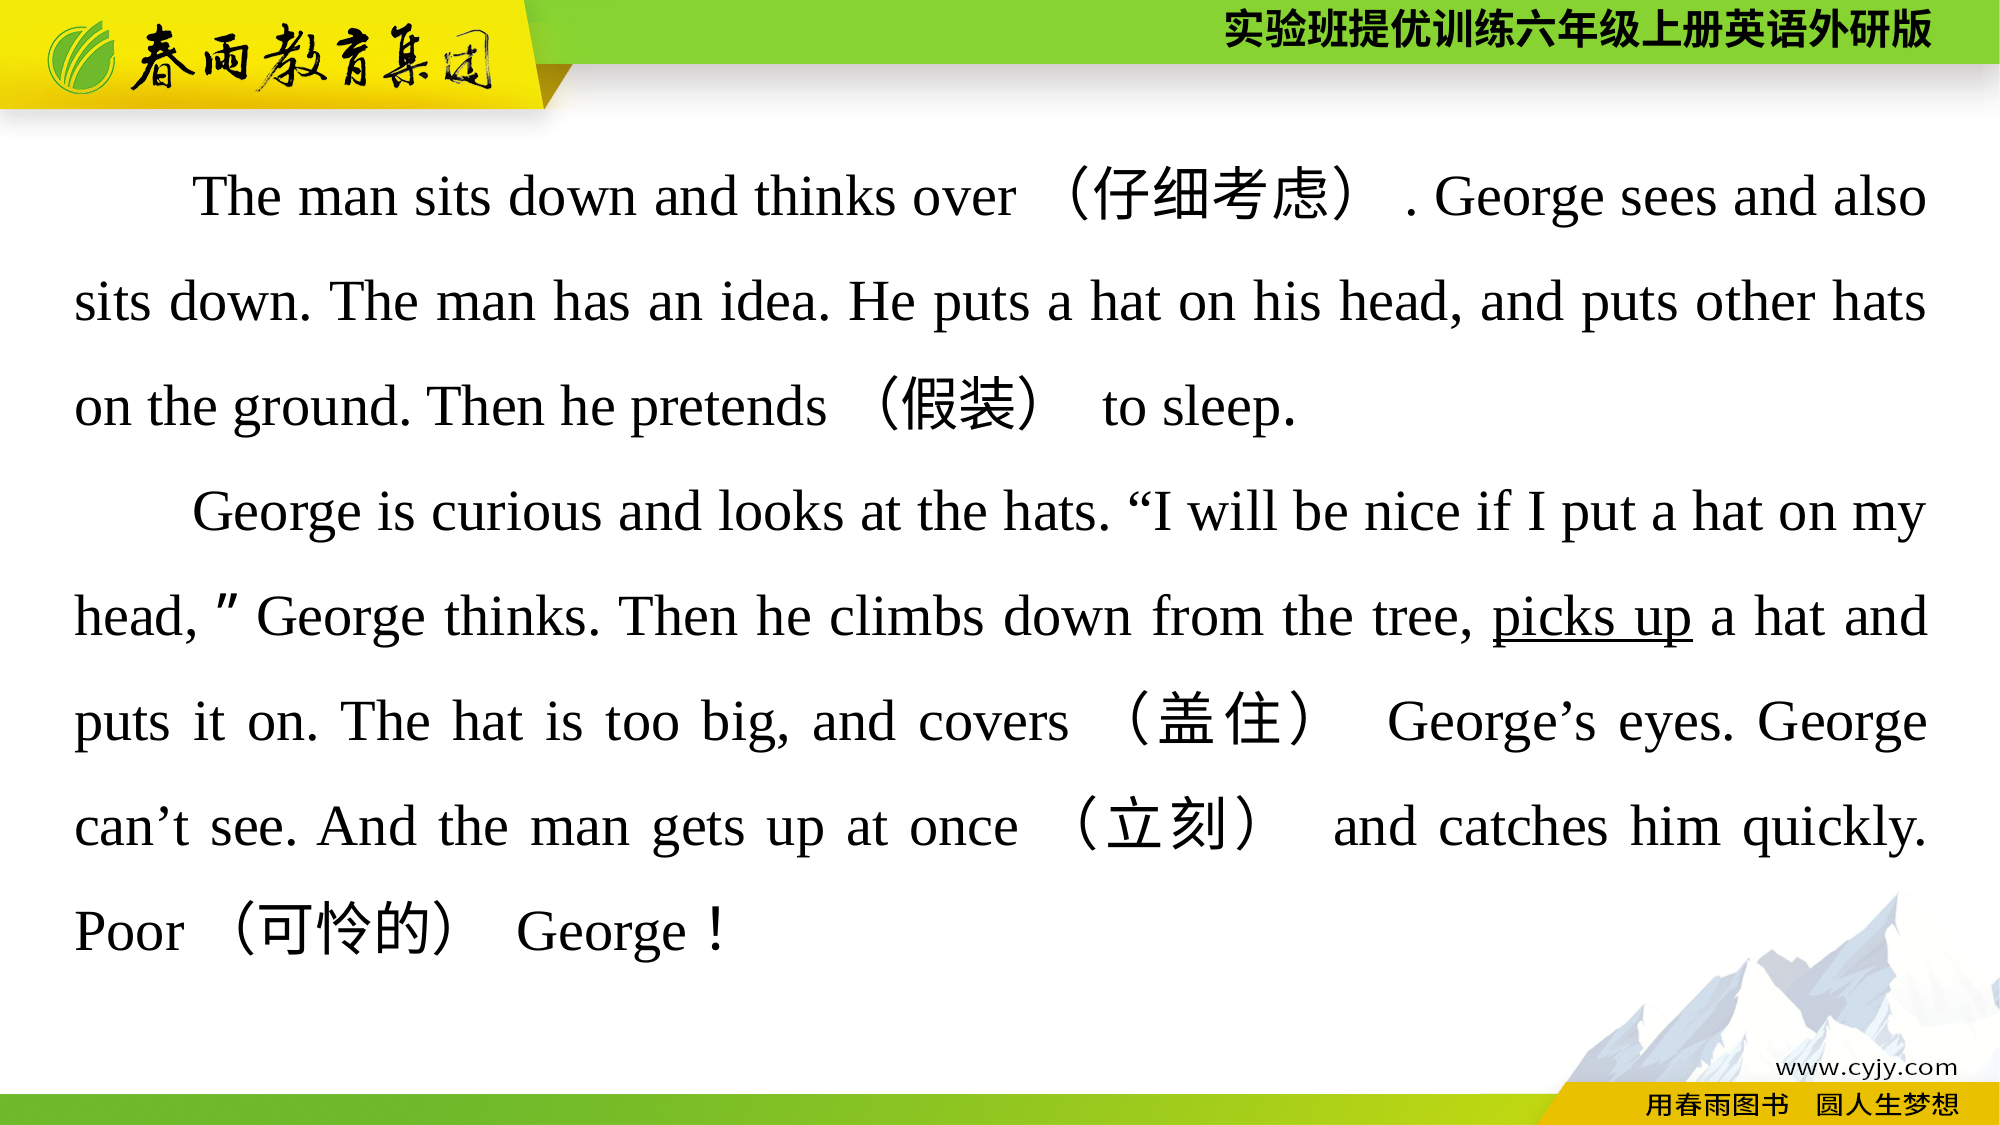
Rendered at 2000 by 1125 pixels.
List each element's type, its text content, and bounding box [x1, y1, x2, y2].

list The man sits down and thinks over（仔细考虑）. George sees and also sits down. The man has an idea. He puts a hat on his head, and puts other hats on the ground. Then he pretends（假装） to sleep. George is curious and looks at the hats. “I will be nice if I put a hat on my head, ” George thinks. Then he climbs down from the tree, picks up a hat and puts it on. The hat is too big, and covers（盖住） George’s eyes. George can’t see. And the man gets up at once（立刻） and catches him quickly. Poor（可怜的） George！ [59, 115, 1944, 965]
picture [0, 0, 2000, 1125]
